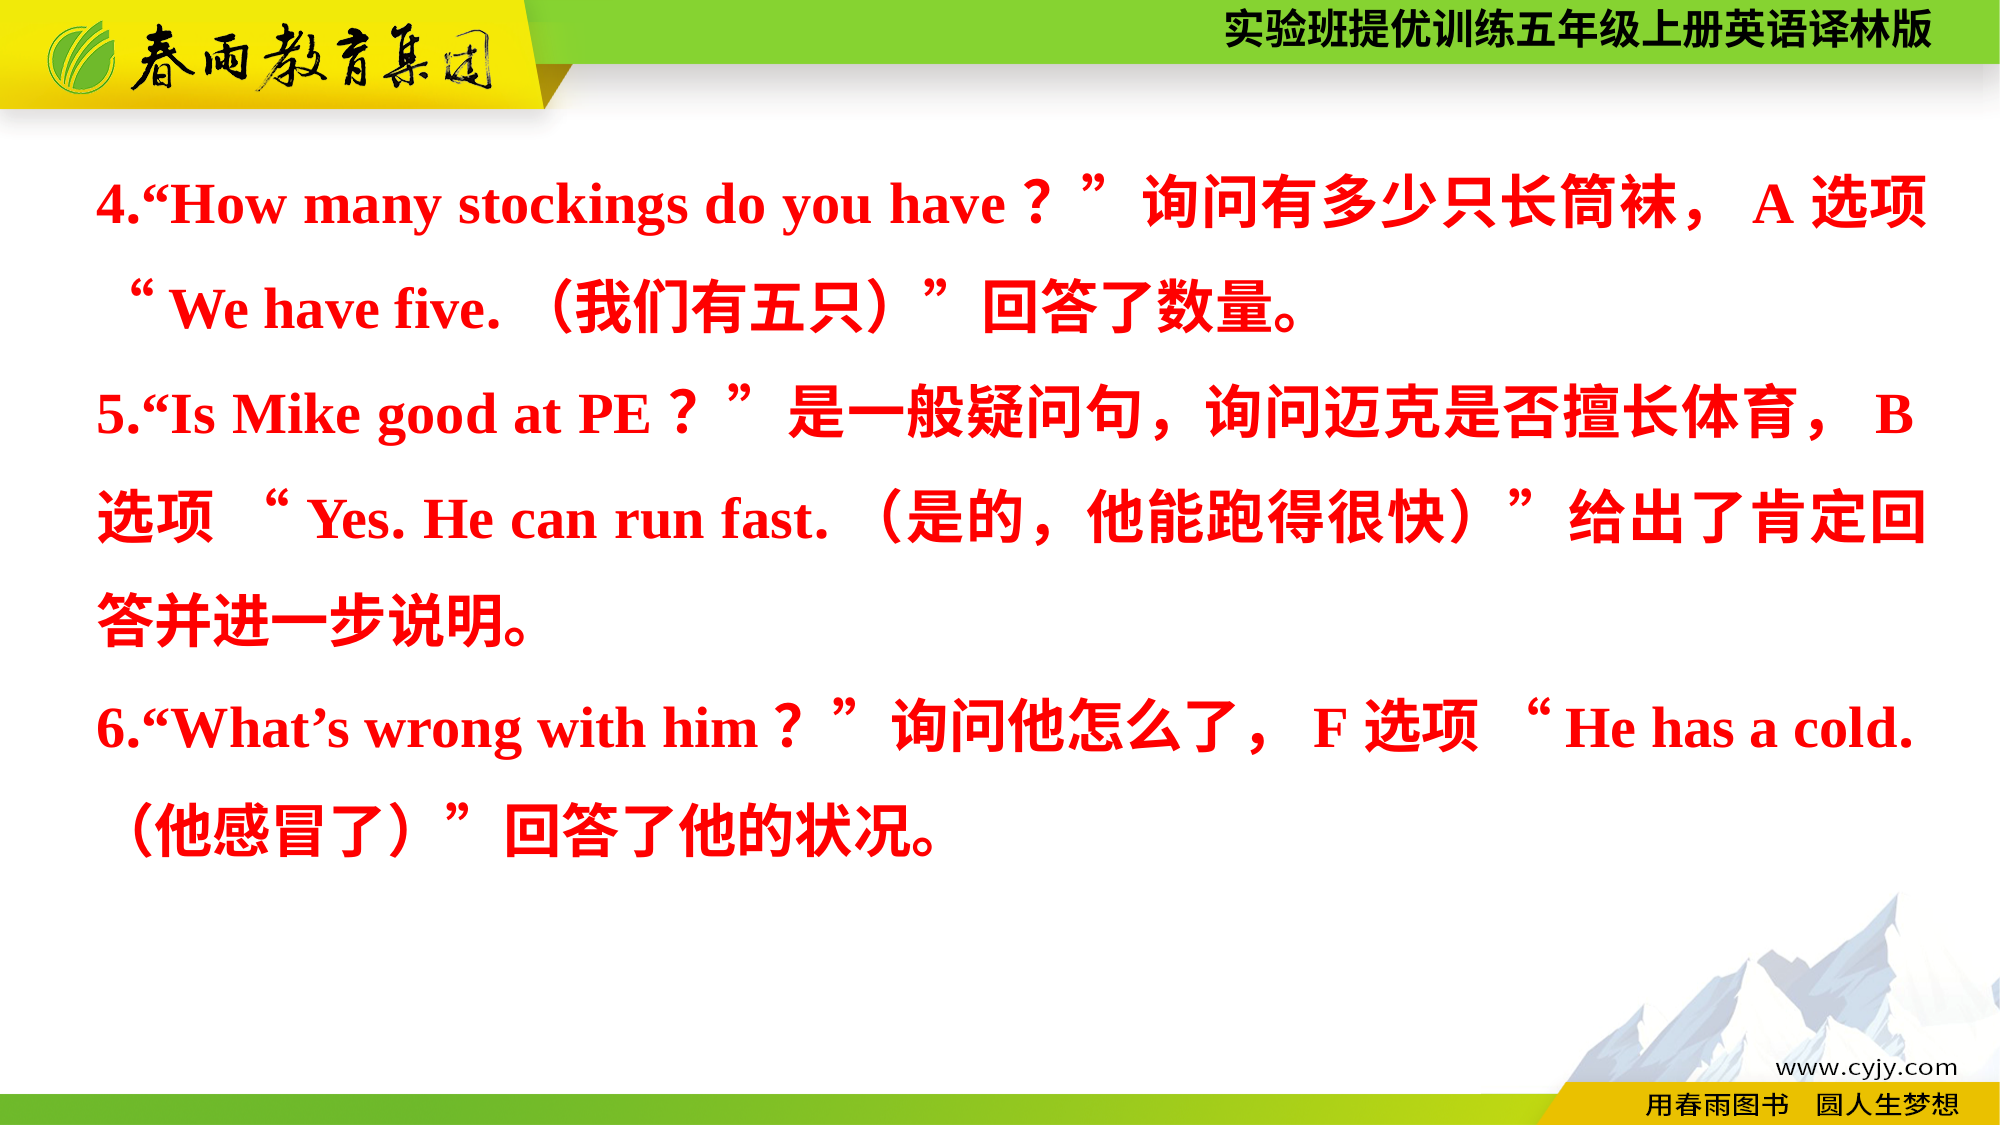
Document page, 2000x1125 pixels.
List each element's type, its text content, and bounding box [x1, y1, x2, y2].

picture [0, 0, 2000, 1125]
list 4.“How many stockings do you have？”询问有多少只长筒袜，A选项 “We have five.（我们有五只）”回答了数量。 5.“Is Mike good at PE？”是一般疑问句，询问迈克是否擅长体育，B选项 “Yes. He can run fast.（是的，他能跑得很快）”给出了肯定回答并进一步说明。 6.“What’s wrong with him？”询问他怎么了，F选项 “He has a cold.（他感冒了）”回答了他的状况。 [59, 122, 1944, 867]
